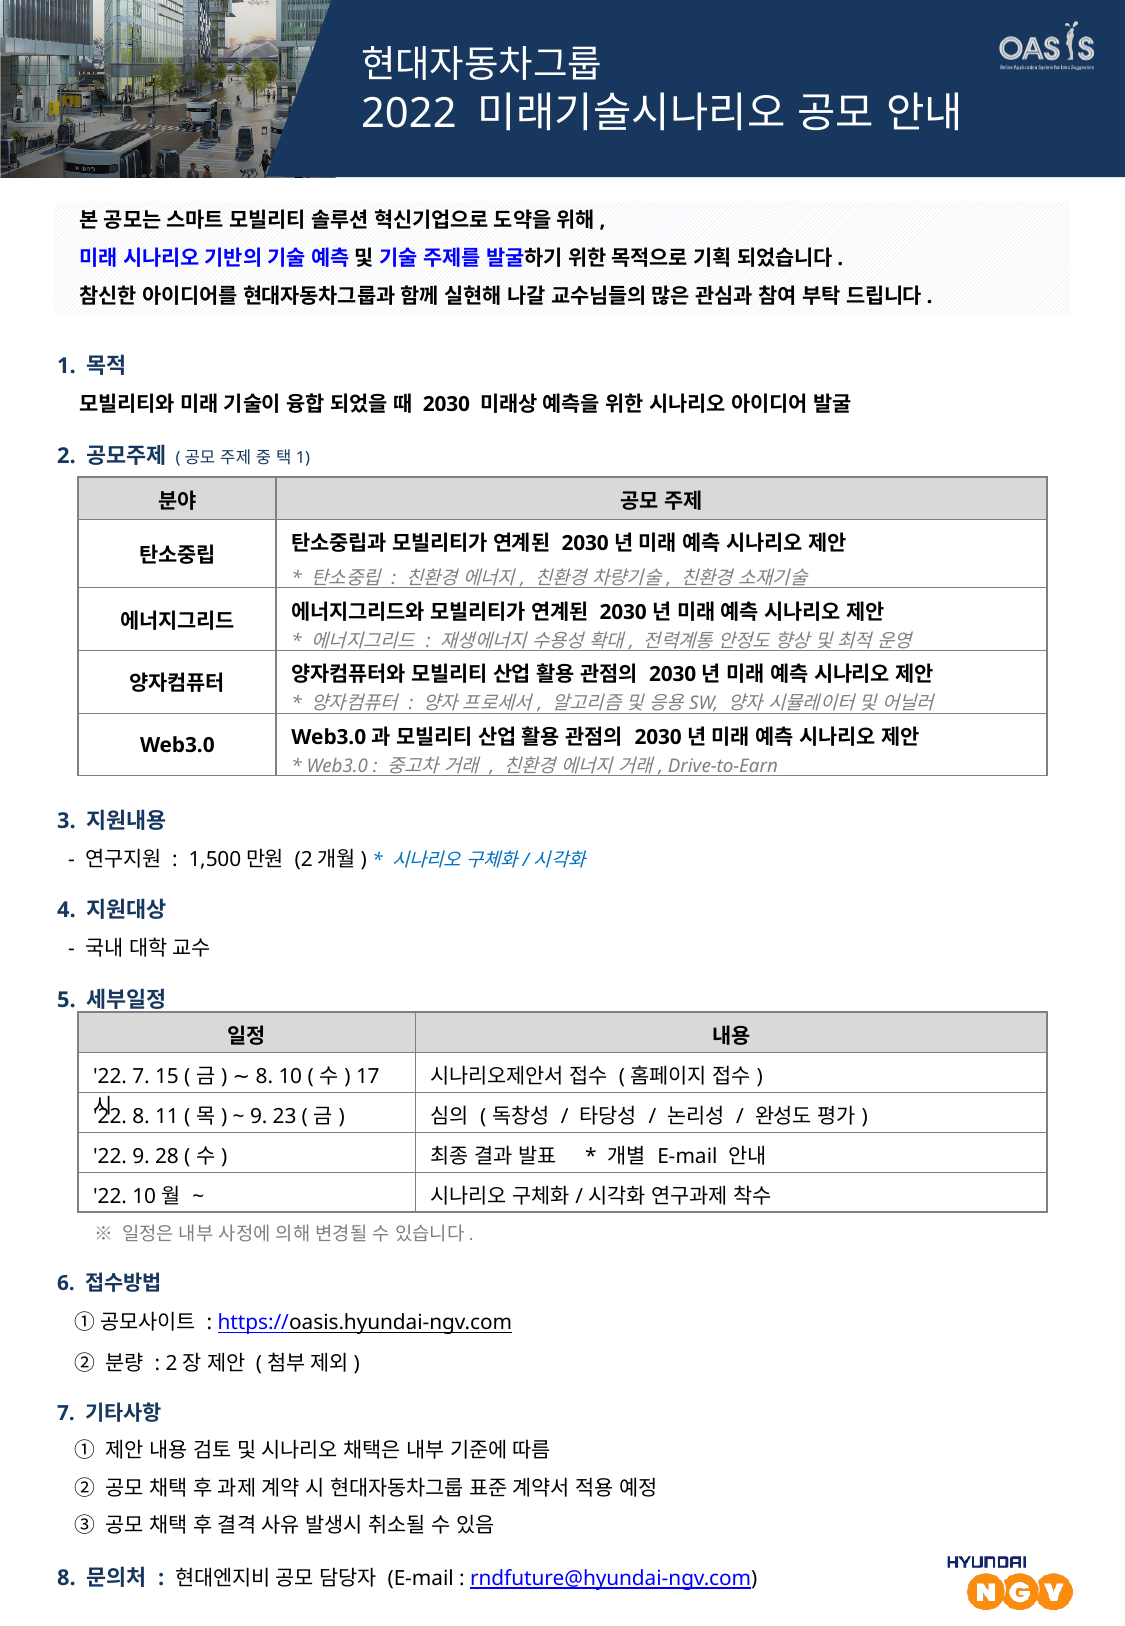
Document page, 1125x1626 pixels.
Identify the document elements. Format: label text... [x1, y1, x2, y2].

picture [999, 20, 1095, 71]
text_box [265, 0, 1125, 178]
table_cell 탄소중립과 모빌리티가 연계된 2030년 미래 예측 시나리오 제안 * 탄소중립 : 친환경 에너지, 친환경 차량기술, 친환경 소재기술 [277, 520, 1046, 587]
picture [0, 0, 265, 178]
text_box 본 공모는 스마트 모빌리티 솔루션 혁신기업으로 도약을 위해, 미래 시나리오 기반의 기술 예측 및 기술 주제를 발굴하기 위한 목적으로 기획 되었습니다. 참신한 아이디어를 현대자동차그룹과 함께 실현해 나갈 교수님들의 많은 관심과 참여 부탁 드립니다. 1. 목적 모빌리티와 미래 기술이 융합 되었을 때 2030 미래상 예측을 위한 시나리오 아이디어 발굴 2. 공모주제 (공모 주제 중 택1) 3. 지원내용 - 연구지원 : 1,500만원 (2개월) * 시나리오 구체화/시각화 4. 지원대상 - 국내 대학 교수 5. 세부일정 6. 접수방법 ① 공모사이트 : https://oasis.hyundai-ngv.com ② 분량 : 2장 제안 (첨부 제외) 7. 기타사항 ① 제안 내용 검토 및 시나리오 채택은 내부 기준에 따름 ② 공모 채택 후 과제 계약 시 현대자동차그룹 표준 계약서 적용 예정 ③ 공모 채택 후 결격 사유 발생시 취소될 수 있음 8. 문의처 : 현대엔지비 공모 담당자 (E-mail : rndfuture@hyundai-ngv.com) [42, 187, 1082, 1600]
table_header 공모 주제 [277, 478, 1046, 519]
picture [929, 1548, 1087, 1617]
table_cell 탄소중립 [79, 520, 275, 587]
table_cell 최종 결과 발표 * 개별 E-mail 안내 [416, 1133, 1046, 1172]
table_header 분야 [79, 478, 275, 519]
table_cell Web3.0 [79, 714, 275, 775]
table_header 내용 [416, 1013, 1046, 1052]
table_cell 양자컴퓨터 [79, 651, 275, 713]
table_cell 에너지그리드 [79, 588, 275, 650]
table_cell Web3.0과 모빌리티 산업 활용 관점의 2030년 미래 예측 시나리오 제안 * Web3.0 : 중고차 거래 , 친환경 에너지 거래, Drive-to-Earn [277, 714, 1046, 775]
table_cell '22. 8. 11 (목) ~ 9. 23 (금) [79, 1093, 415, 1132]
table_cell '22. 7. 15 (금) ∼ 8. 10 (수) 17시 [79, 1053, 415, 1092]
table_cell 심의 (독창성 / 타당성 / 논리성 / 완성도 평가) [416, 1093, 1046, 1132]
table_cell 에너지그리드와 모빌리티가 연계된 2030년 미래 예측 시나리오 제안 * 에너지그리드 : 재생에너지 수용성 확대, 전력계통 안정도 향상 및 최적 운영 [277, 588, 1046, 650]
table_cell 양자컴퓨터와 모빌리티 산업 활용 관점의 2030년 미래 예측 시나리오 제안 * 양자컴퓨터 : 양자 프로세서, 알고리즘 및 응용SW, 양자 시뮬레이터 및 어닐러 [277, 651, 1046, 713]
table_cell 시나리오제안서 접수 (홈페이지 접수) [416, 1053, 1046, 1092]
text_box ※ 일정은 내부 사정에 의해 변경될 수 있습니다. [75, 1203, 489, 1252]
table_cell '22. 10월 ~ [79, 1173, 415, 1203]
table_header 일정 [79, 1013, 415, 1052]
table_cell 시나리오 구체화/시각화 연구과제 착수 [416, 1173, 1046, 1211]
table_cell '22. 9. 28 (수) [79, 1133, 415, 1172]
